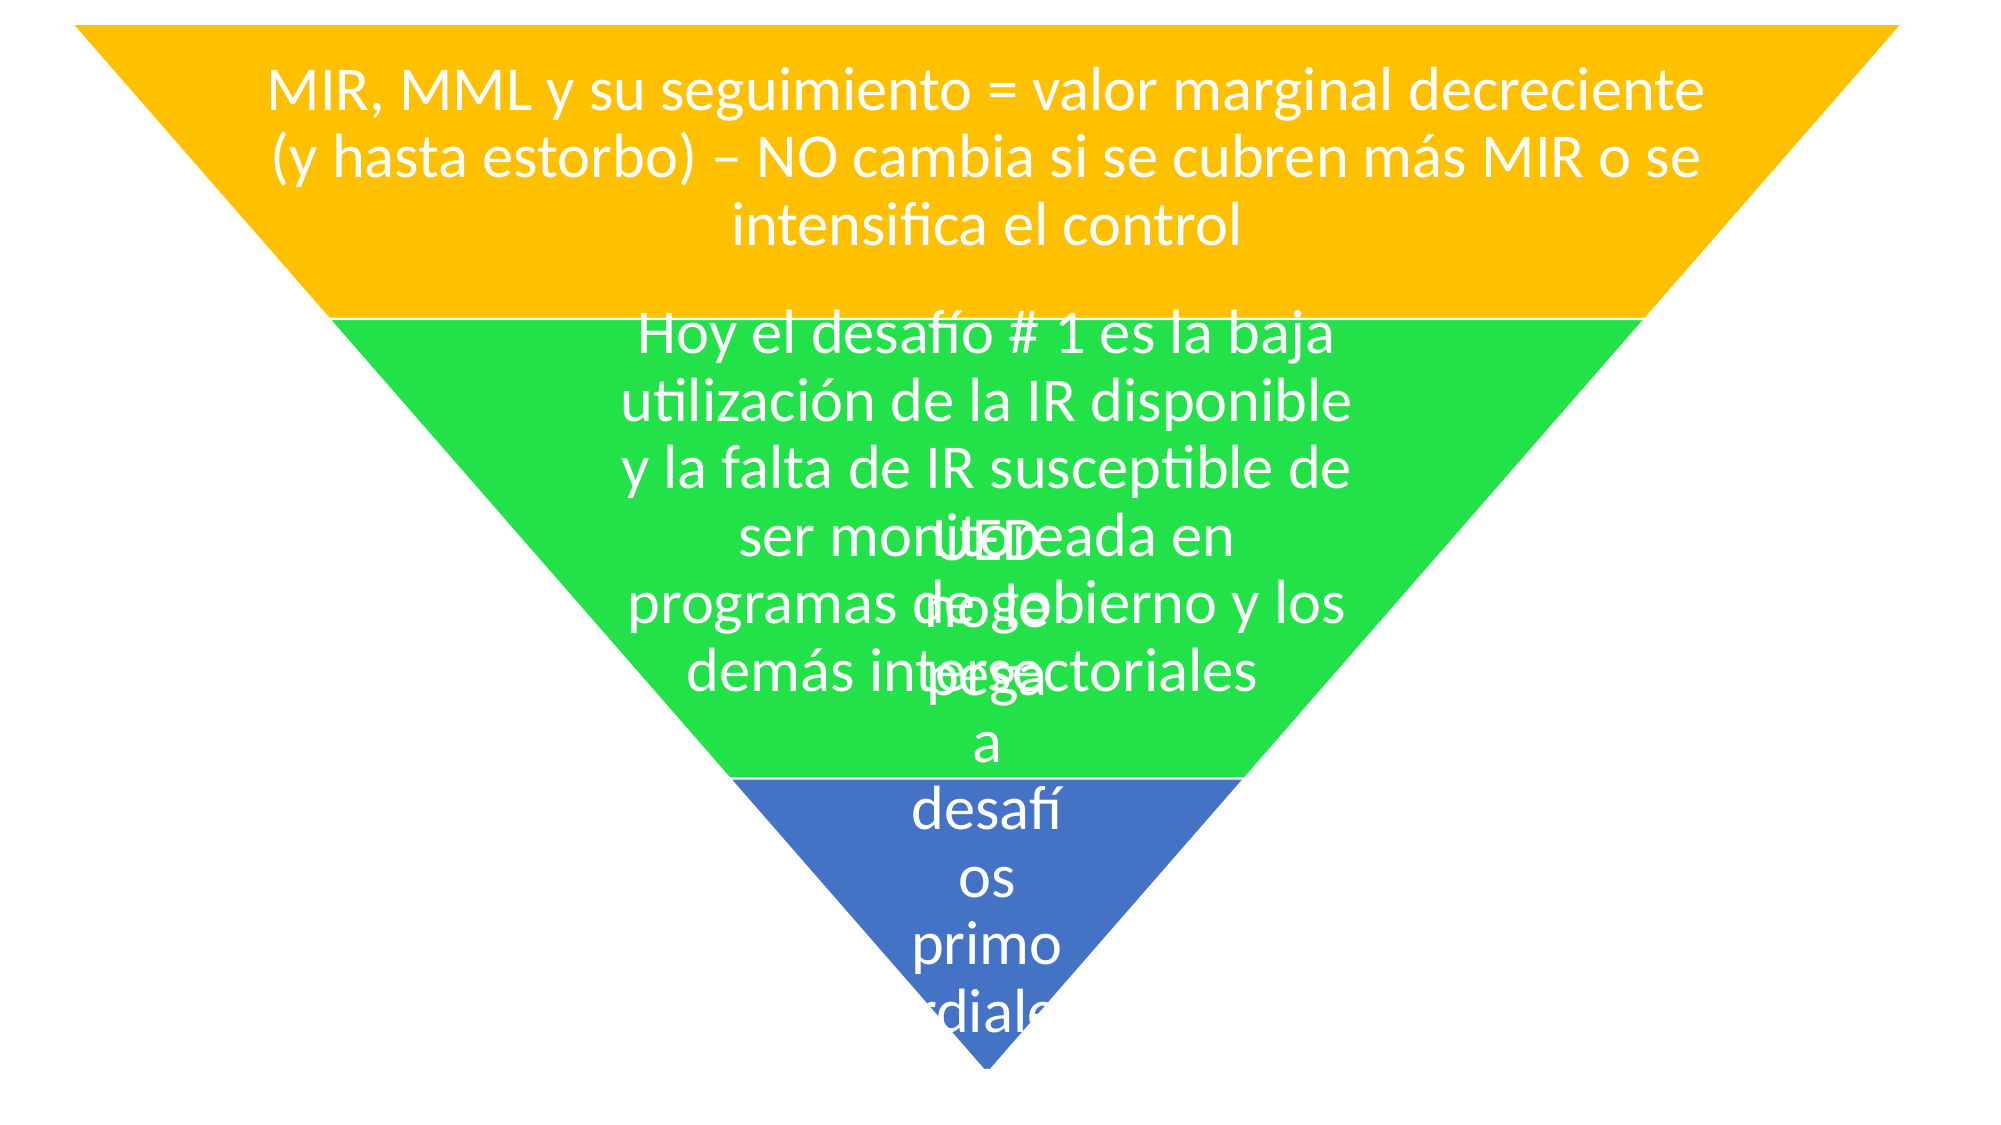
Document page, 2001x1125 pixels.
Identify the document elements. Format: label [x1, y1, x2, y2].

text_box [71, 23, 1903, 1074]
